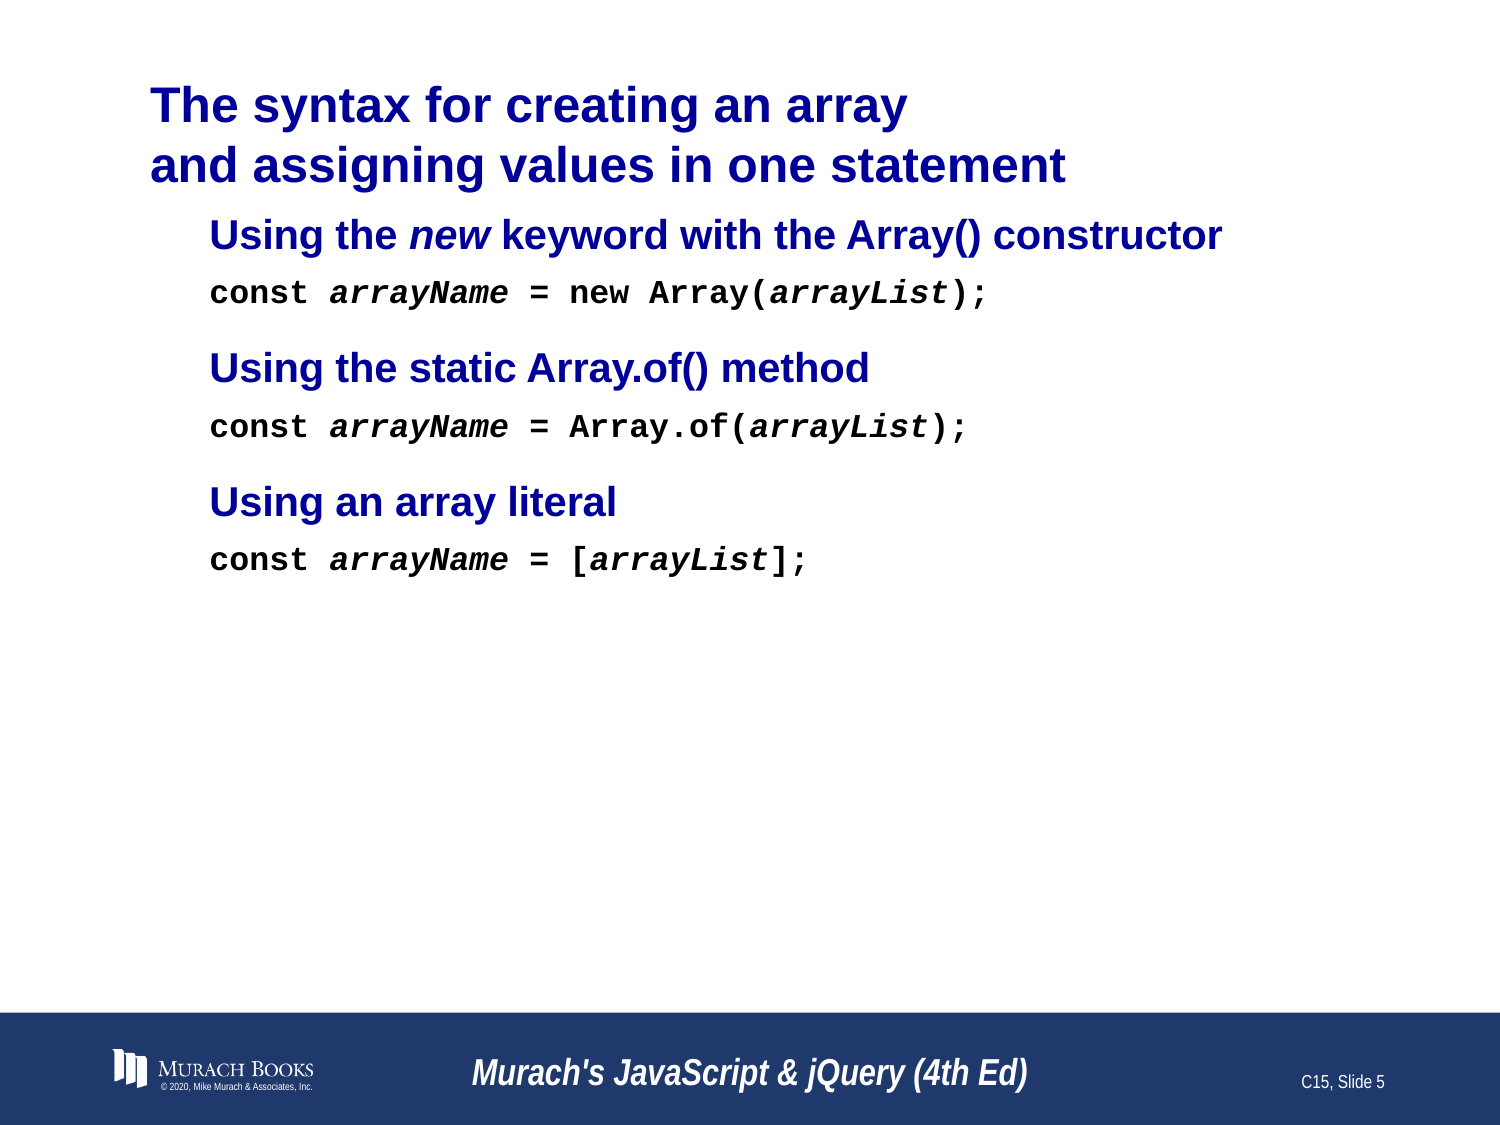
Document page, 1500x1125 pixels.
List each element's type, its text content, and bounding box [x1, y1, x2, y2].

list Using the new keyword with the Array() constructor const arrayName = new Array(arrayList); Using the static Array.of() method const arrayName = Array.of(arrayList); Using an array literal const arrayName = [arrayList]; [137, 200, 1350, 1000]
footer © 2020, Mike Murach & Associates, Inc. [12, 1025, 463, 1100]
slide_number C15, Slide 5 [1087, 1025, 1400, 1100]
title The syntax for creating an array and assigning values in one statement [150, 72, 1350, 194]
slide_number Murach's JavaScript & jQuery (4th Ed) [463, 1025, 1050, 1100]
